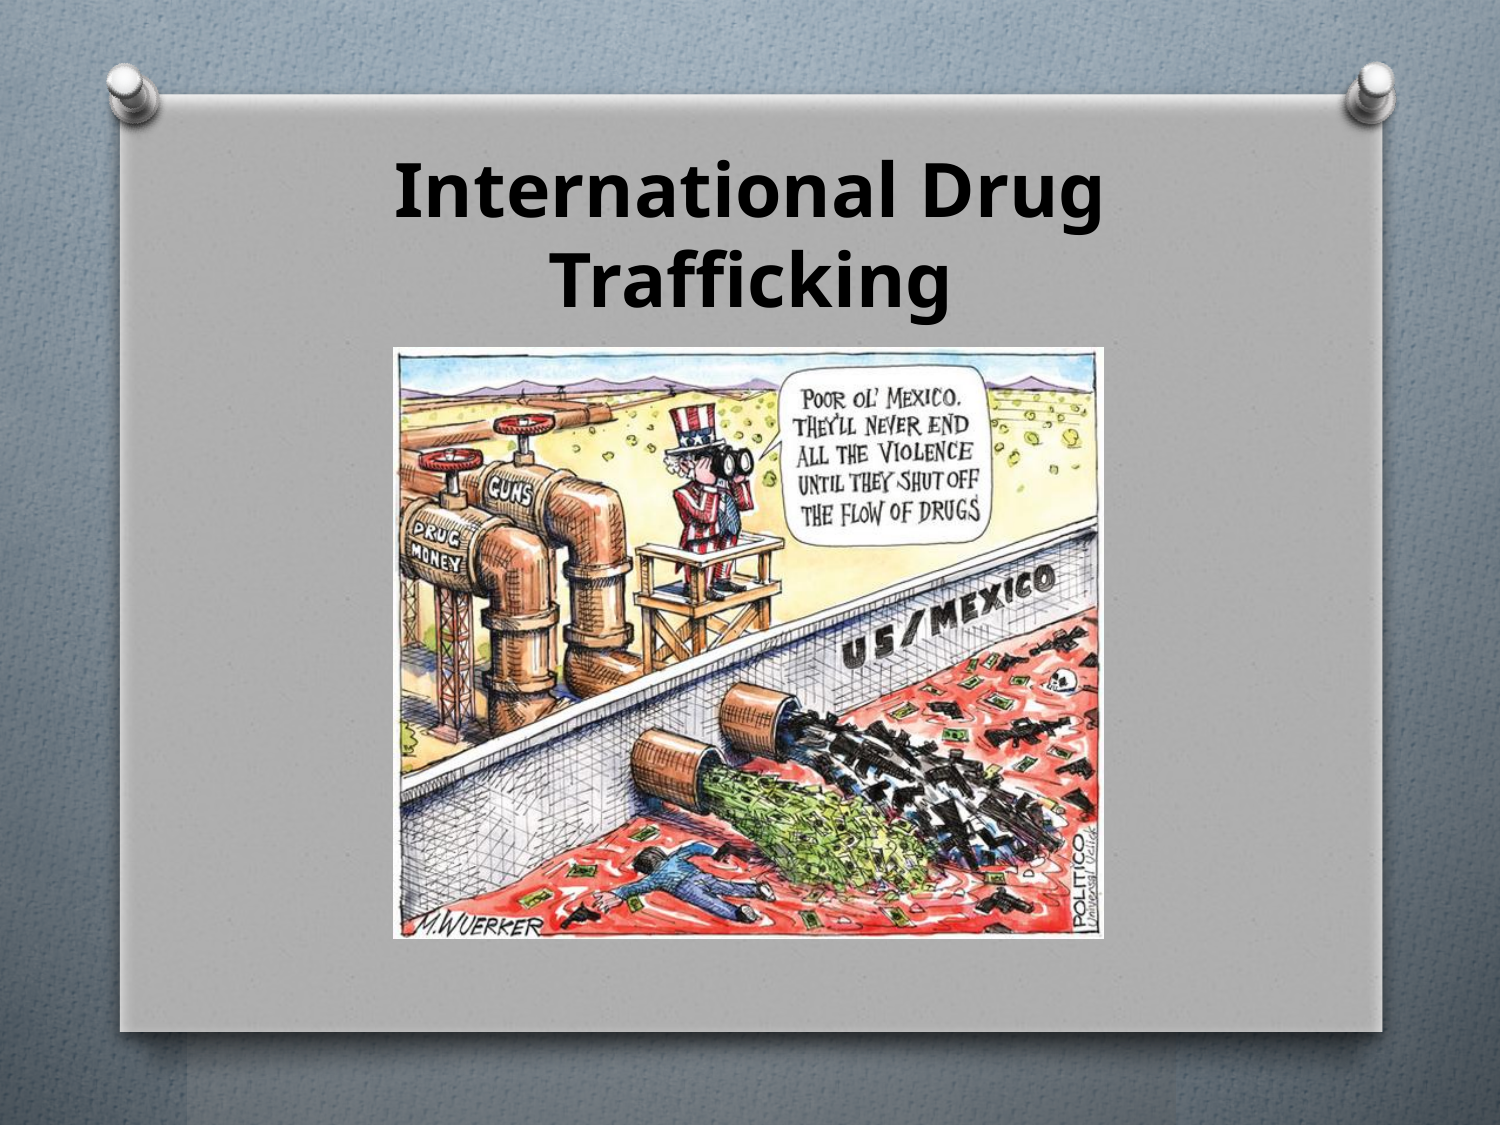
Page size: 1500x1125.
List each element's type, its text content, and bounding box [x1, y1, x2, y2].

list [393, 347, 1104, 939]
title International Drug Trafficking [179, 134, 1323, 332]
picture [75, 29, 198, 153]
picture [1317, 35, 1439, 156]
